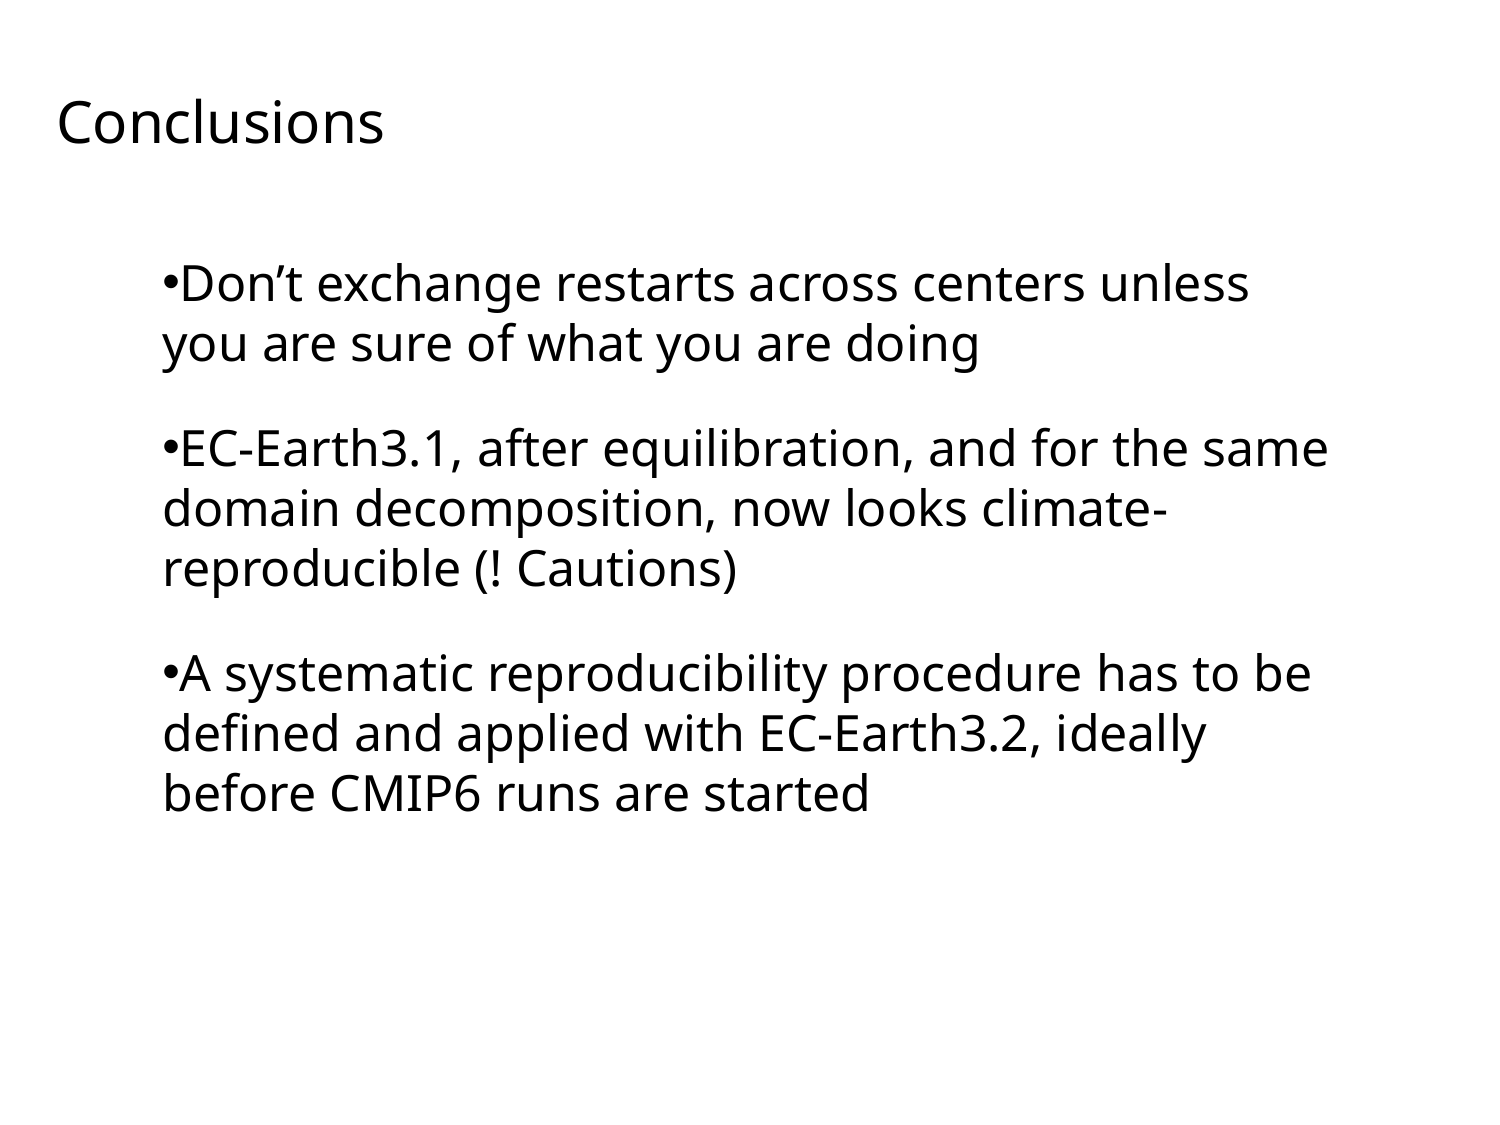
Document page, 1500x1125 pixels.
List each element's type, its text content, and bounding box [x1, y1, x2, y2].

text_box Don’t exchange restarts across centers unless you are sure of what you are doing EC-Earth3.1, after equilibration, and for the same domain decomposition, now looks climate-reproducible (! Cautions) A systematic reproducibility procedure has to be defined and applied with EC-Earth3.2, ideally before CMIP6 runs are started [147, 244, 1361, 1039]
text_box Conclusions [41, 78, 419, 163]
